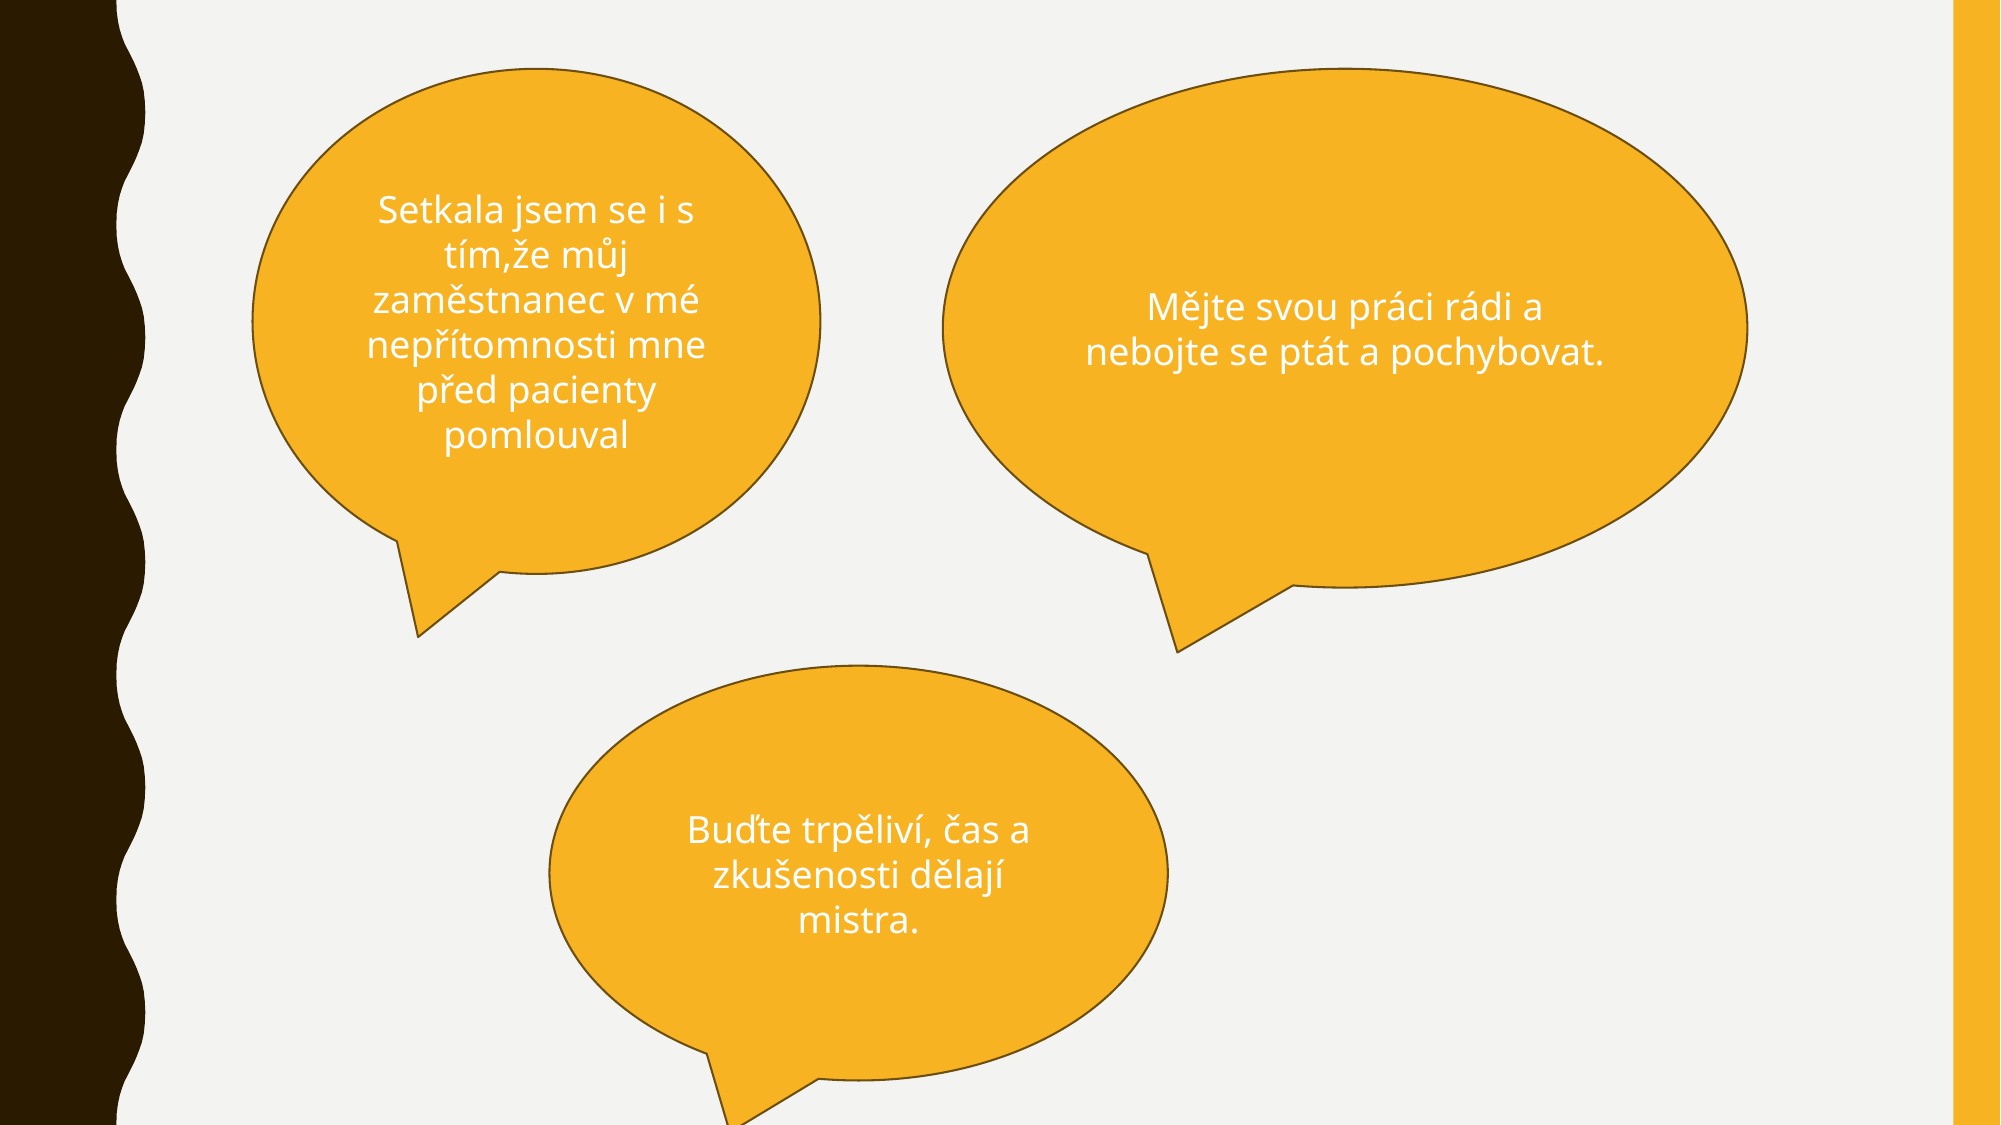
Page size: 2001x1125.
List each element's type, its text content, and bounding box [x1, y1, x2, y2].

text_box Buďte trpěliví, čas a zkušenosti dělají mistra. [548, 664, 1169, 1125]
text_box Mějte svou práci rádi a nebojte se ptát a pochybovat. [941, 67, 1749, 654]
text_box Setkala jsem se i s tím,že můj zaměstnanec v mé nepřítomnosti mne před pacienty pomlouval [251, 67, 822, 639]
